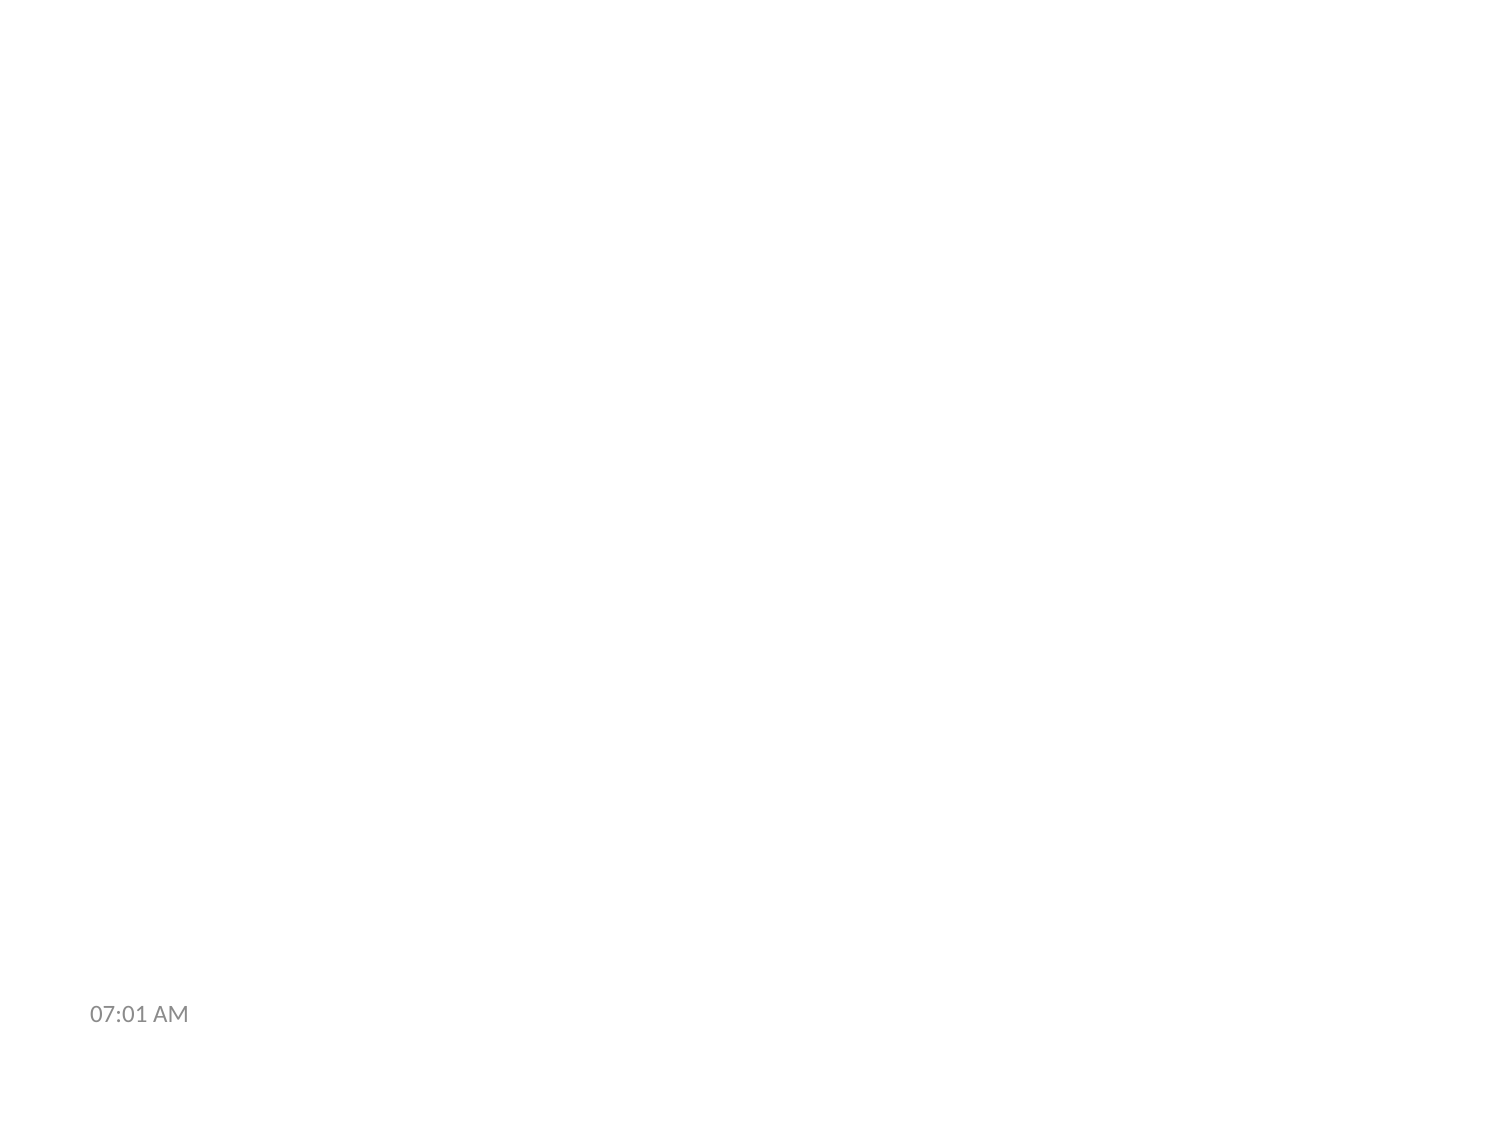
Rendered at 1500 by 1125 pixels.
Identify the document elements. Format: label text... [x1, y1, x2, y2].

text_box 3:35 PM [75, 982, 425, 1043]
